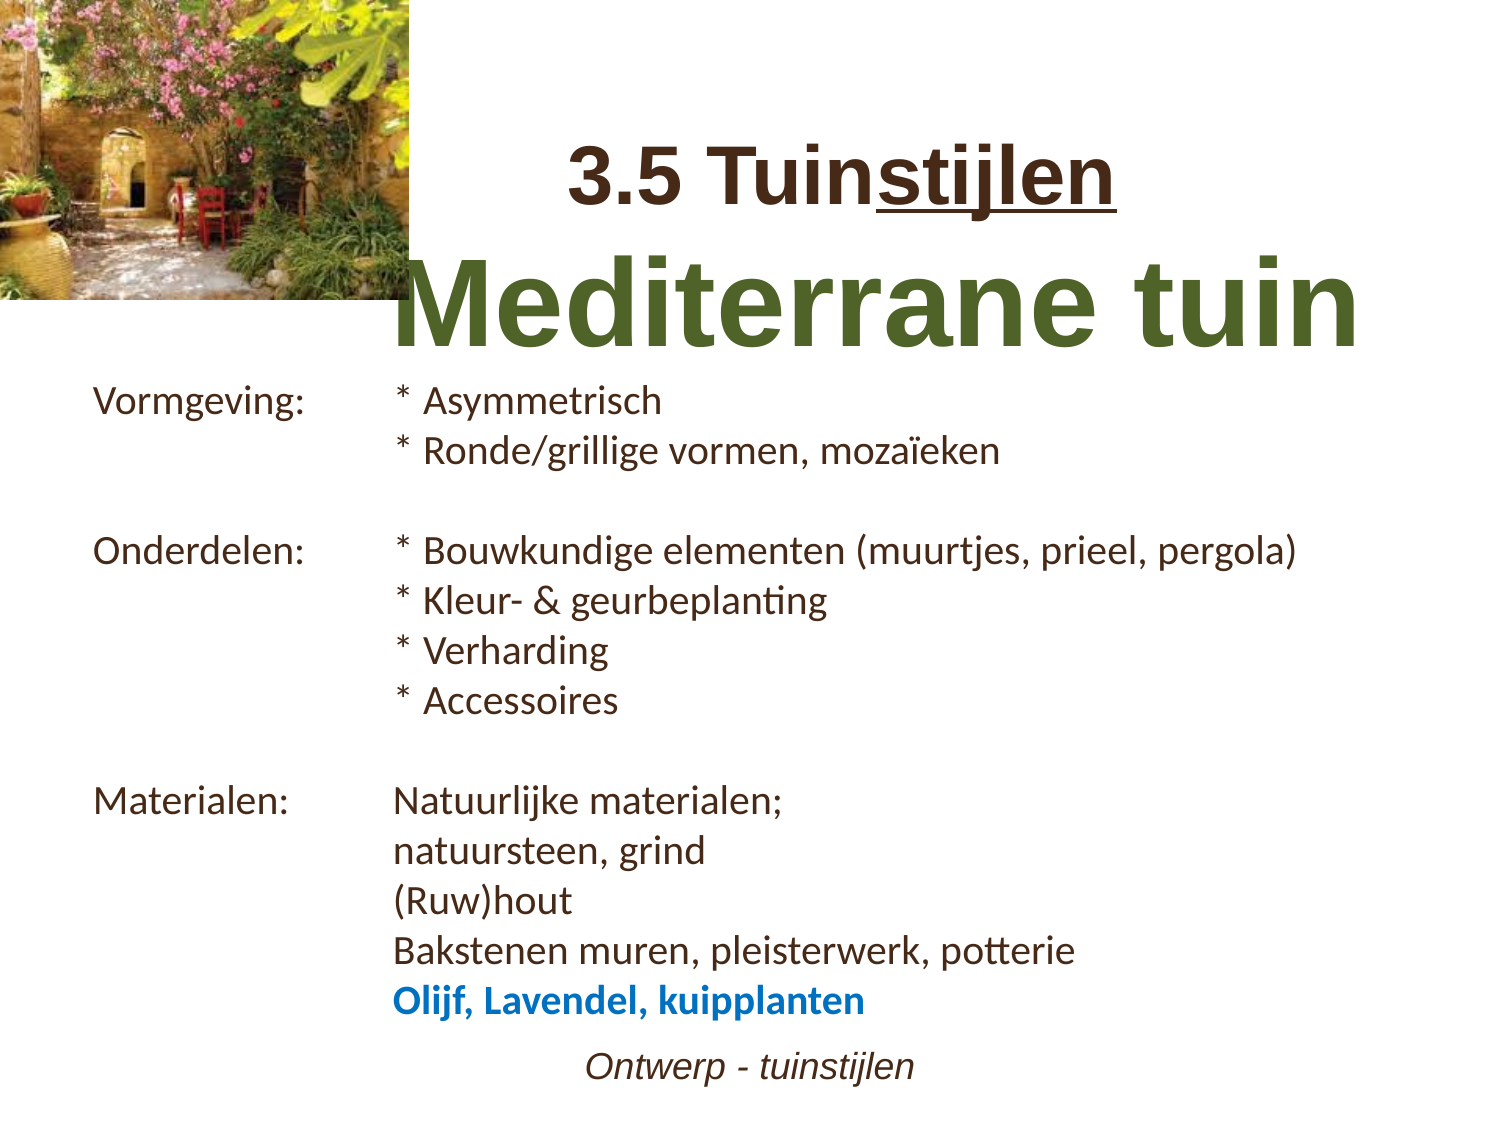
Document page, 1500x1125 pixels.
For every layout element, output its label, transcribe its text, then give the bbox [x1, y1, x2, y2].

picture [0, 0, 409, 301]
text_box Vormgeving: * Asymmetrisch * Ronde/grillige vormen, mozaïeken Onderdelen: * Bouwkundige elementen (muurtjes, prieel, pergola) * Kleur- & geurbeplanting * Verharding * Accessoires Materialen: Natuurlijke materialen; natuursteen, grind (Ruw)hout Bakstenen muren, pleisterwerk, potterie Olijf, Lavendel, kuipplanten [78, 365, 1329, 1030]
text_box [89, 326, 1293, 365]
text_box 3.5 Tuinstijlen Mediterrane tuin [184, 113, 1500, 327]
slide_number Ontwerp - tuinstijlen [0, 1035, 1500, 1095]
